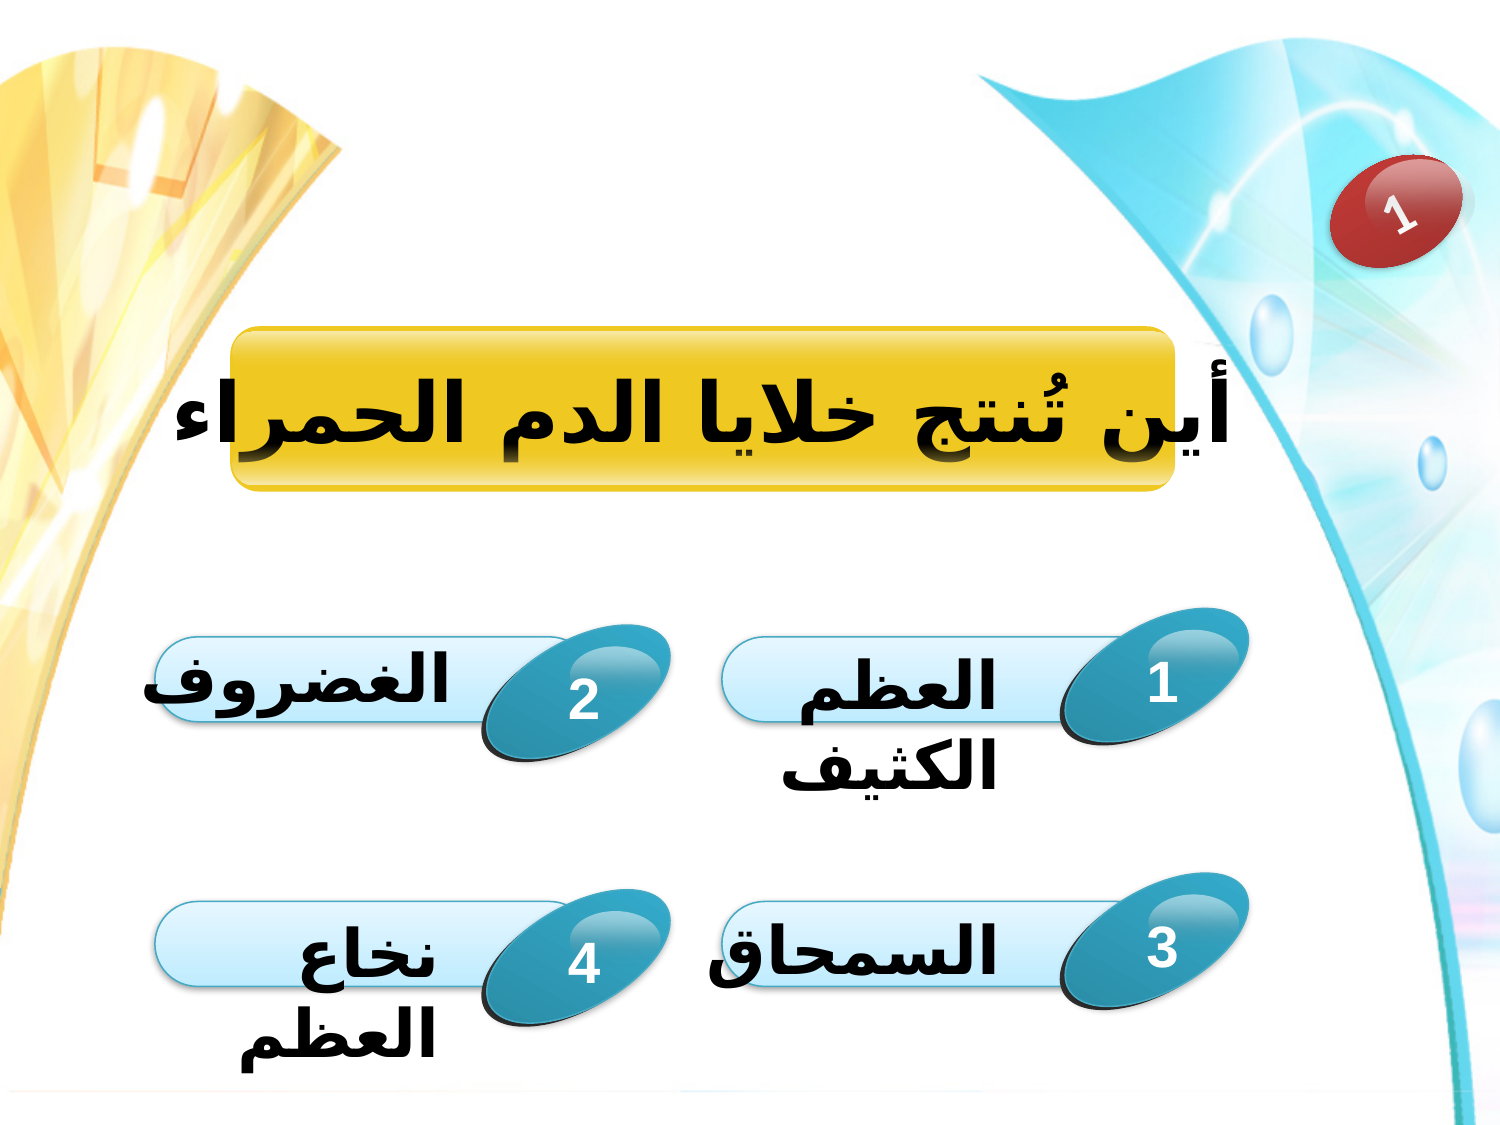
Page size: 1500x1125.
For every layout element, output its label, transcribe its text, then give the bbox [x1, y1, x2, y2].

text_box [119, 628, 680, 747]
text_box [667, 623, 1259, 732]
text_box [229, 325, 1176, 492]
text_box 1 [1330, 178, 1418, 268]
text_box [76, 901, 680, 1012]
picture [0, 0, 1500, 1125]
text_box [667, 888, 1259, 997]
